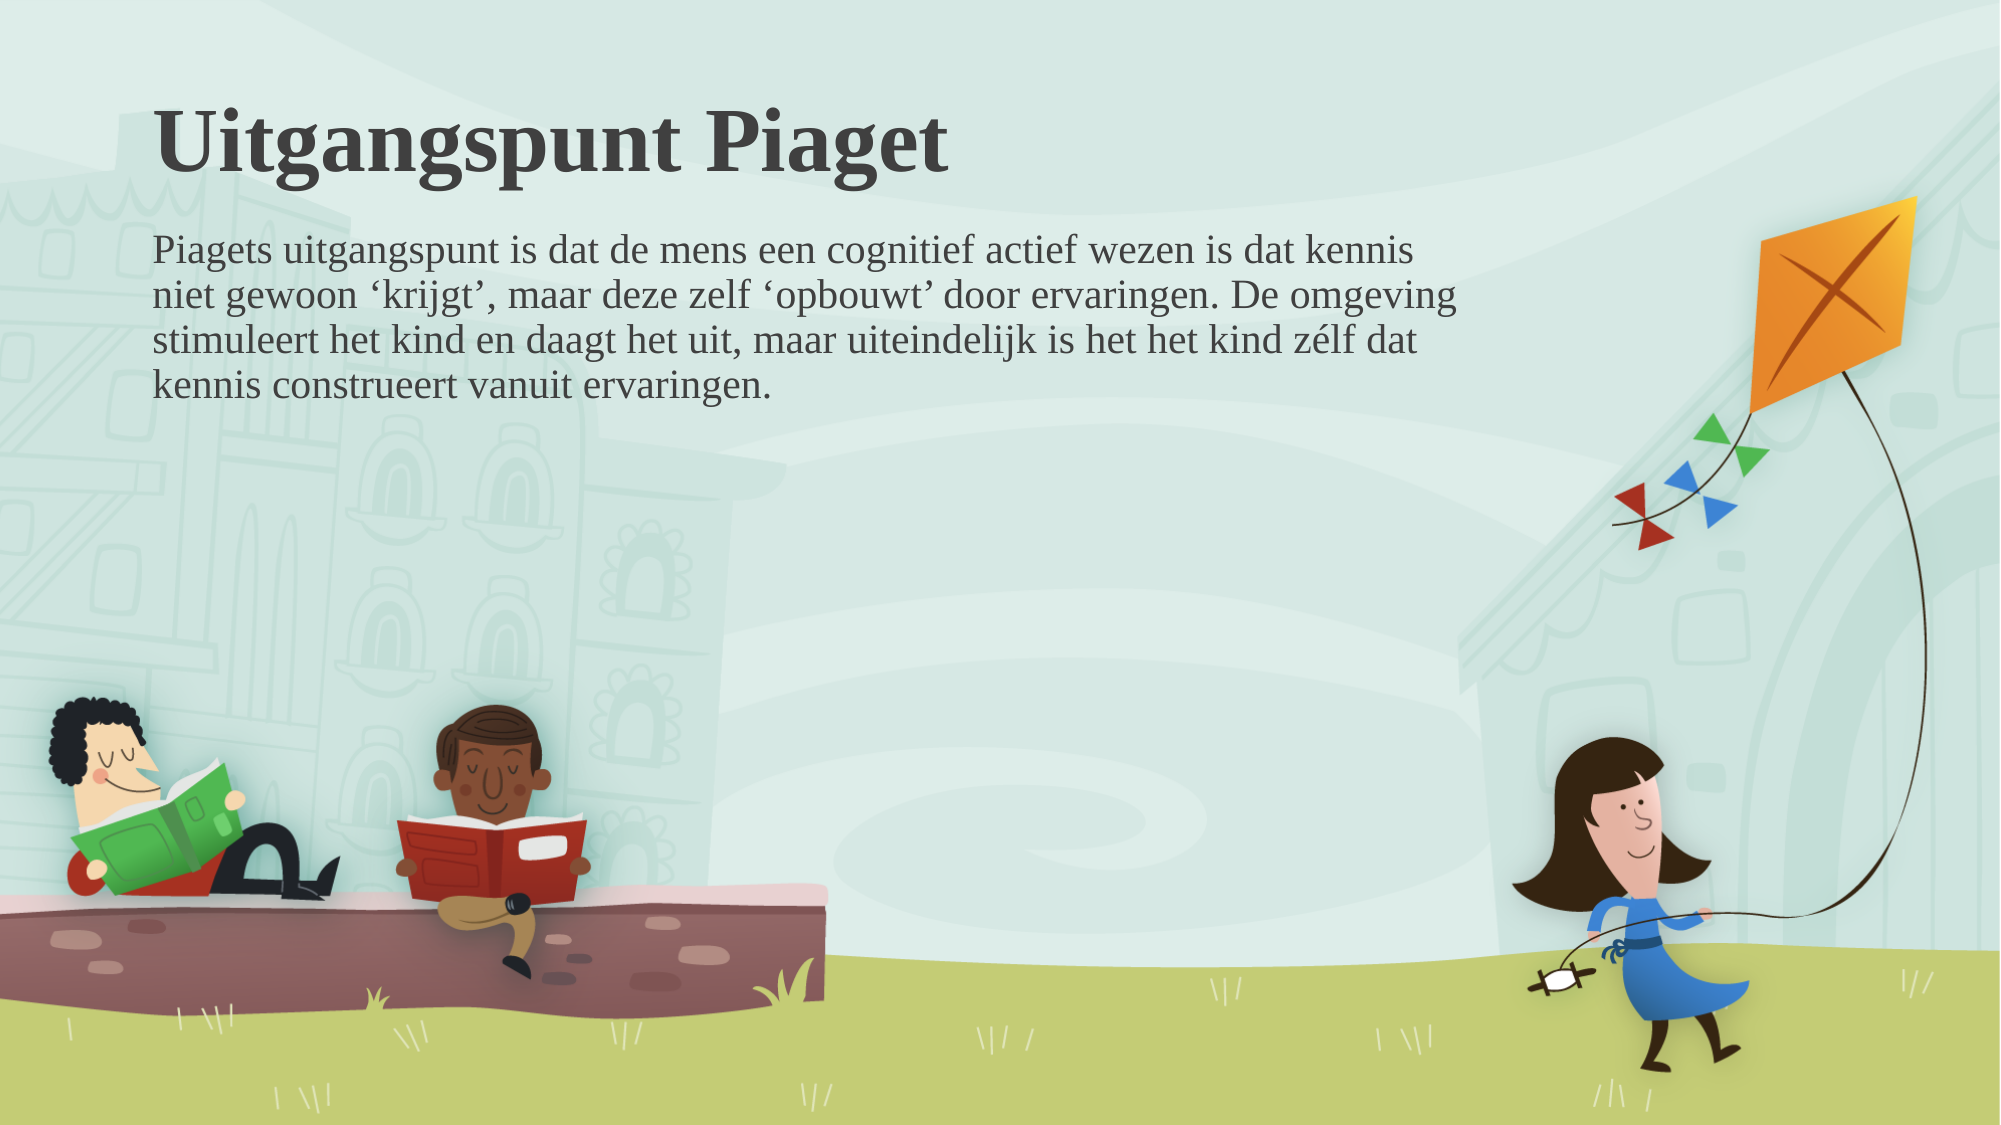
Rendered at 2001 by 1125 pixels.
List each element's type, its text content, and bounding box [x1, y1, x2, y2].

title Uitgangspunt Piaget [137, 66, 1525, 199]
picture [0, 0, 2000, 1125]
subtitle Piagets uitgangspunt is dat de mens een cognitief actief wezen is dat kennis niet gewoon ‘krijgt’, maar deze zelf ‘opbouwt’ door ervaringen. De omgeving stimuleert het kind en daagt het uit, maar uiteindelijk is het het kind zélf dat kennis construeert vanuit ervaringen. [137, 219, 1485, 492]
